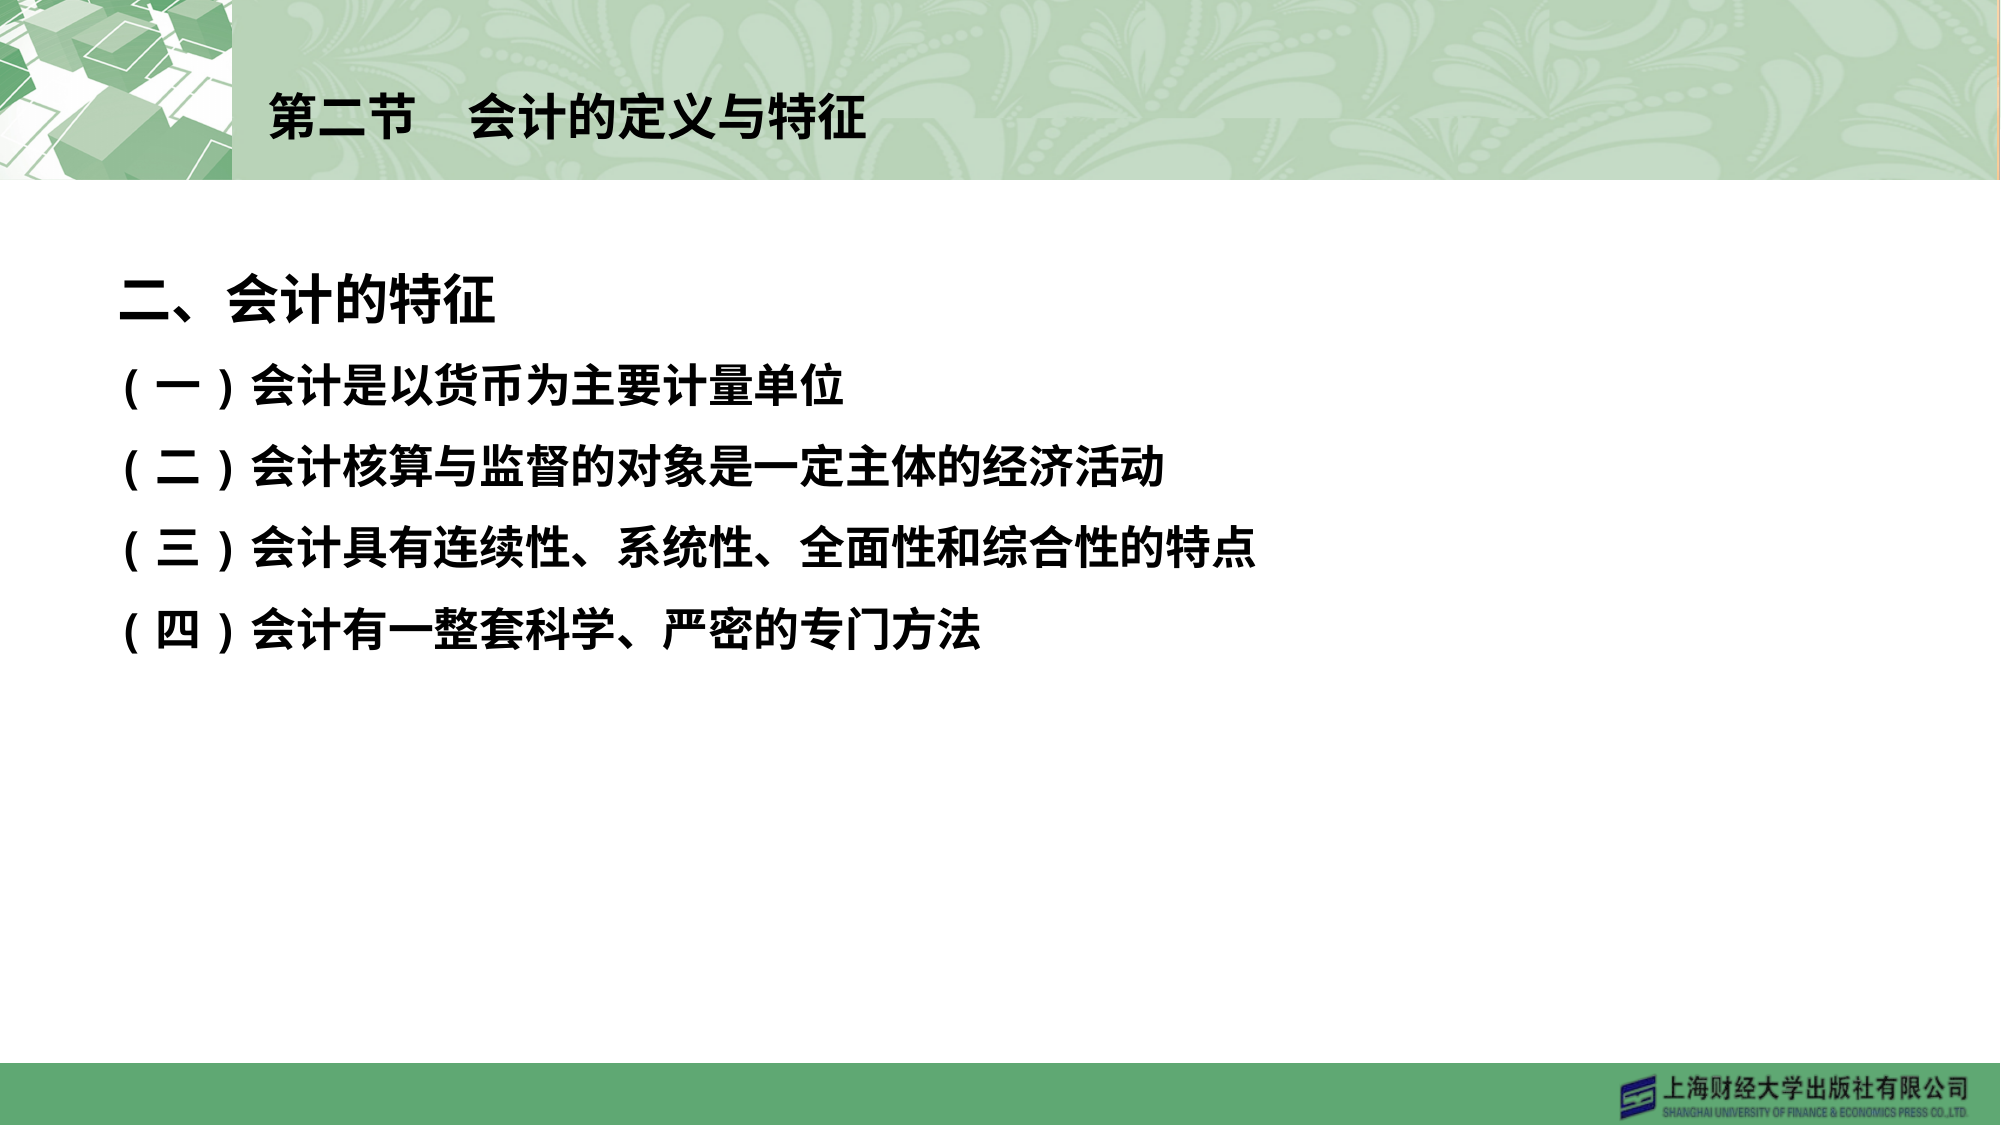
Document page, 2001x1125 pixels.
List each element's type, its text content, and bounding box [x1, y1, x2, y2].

picture [0, 0, 2001, 1125]
list 二、会计的特征 (一)会计是以货币为主要计量单位 (二)会计核算与监督的对象是一定主体的经济活动 (三)会计具有连续性、系统性、全面性和综合性的特点 (四)会计有一整套科学、严密的专门方法 [102, 241, 1898, 1065]
title 第二节 会计的定义与特征 [252, 64, 1609, 168]
